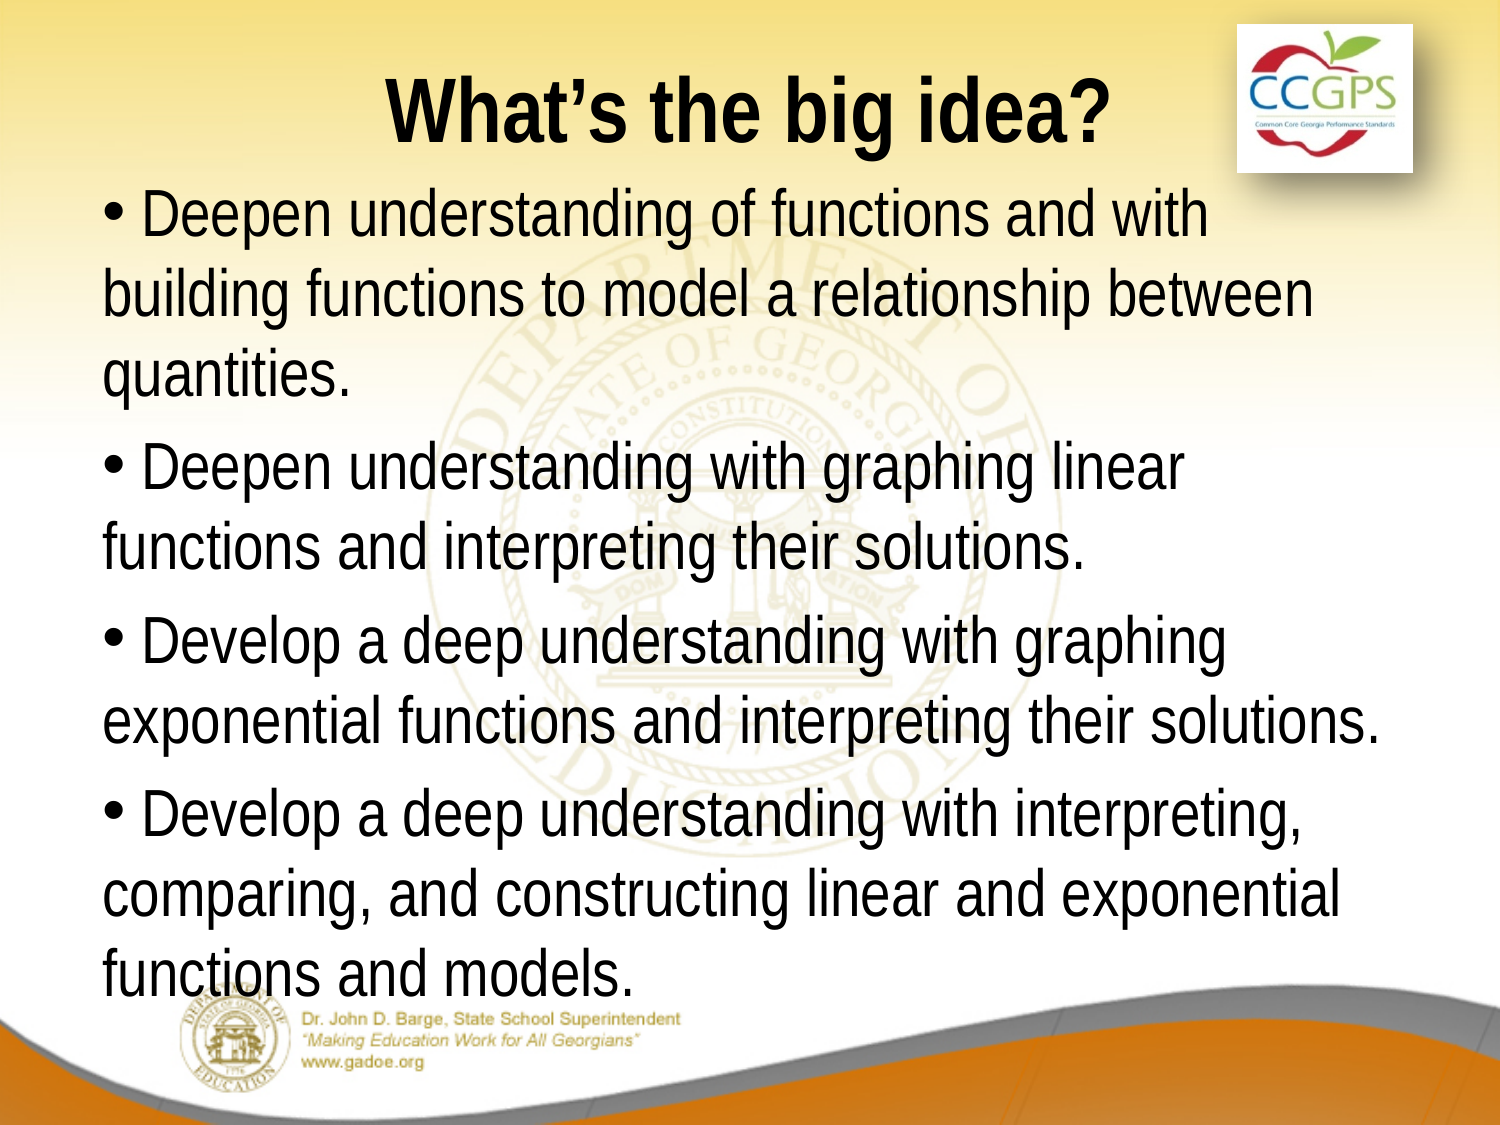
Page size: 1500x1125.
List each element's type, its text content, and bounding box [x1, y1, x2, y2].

subtitle Deepen understanding of functions and with building functions to model a relationship between quantities. Deepen understanding with graphing linear functions and interpreting their solutions. Develop a deep understanding with graphing exponential functions and interpreting their solutions. Develop a deep understanding with interpreting, comparing, and constructing linear and exponential functions and models. [87, 162, 1401, 1013]
picture [0, 0, 1500, 1125]
title What’s the big idea? [112, 37, 1226, 162]
